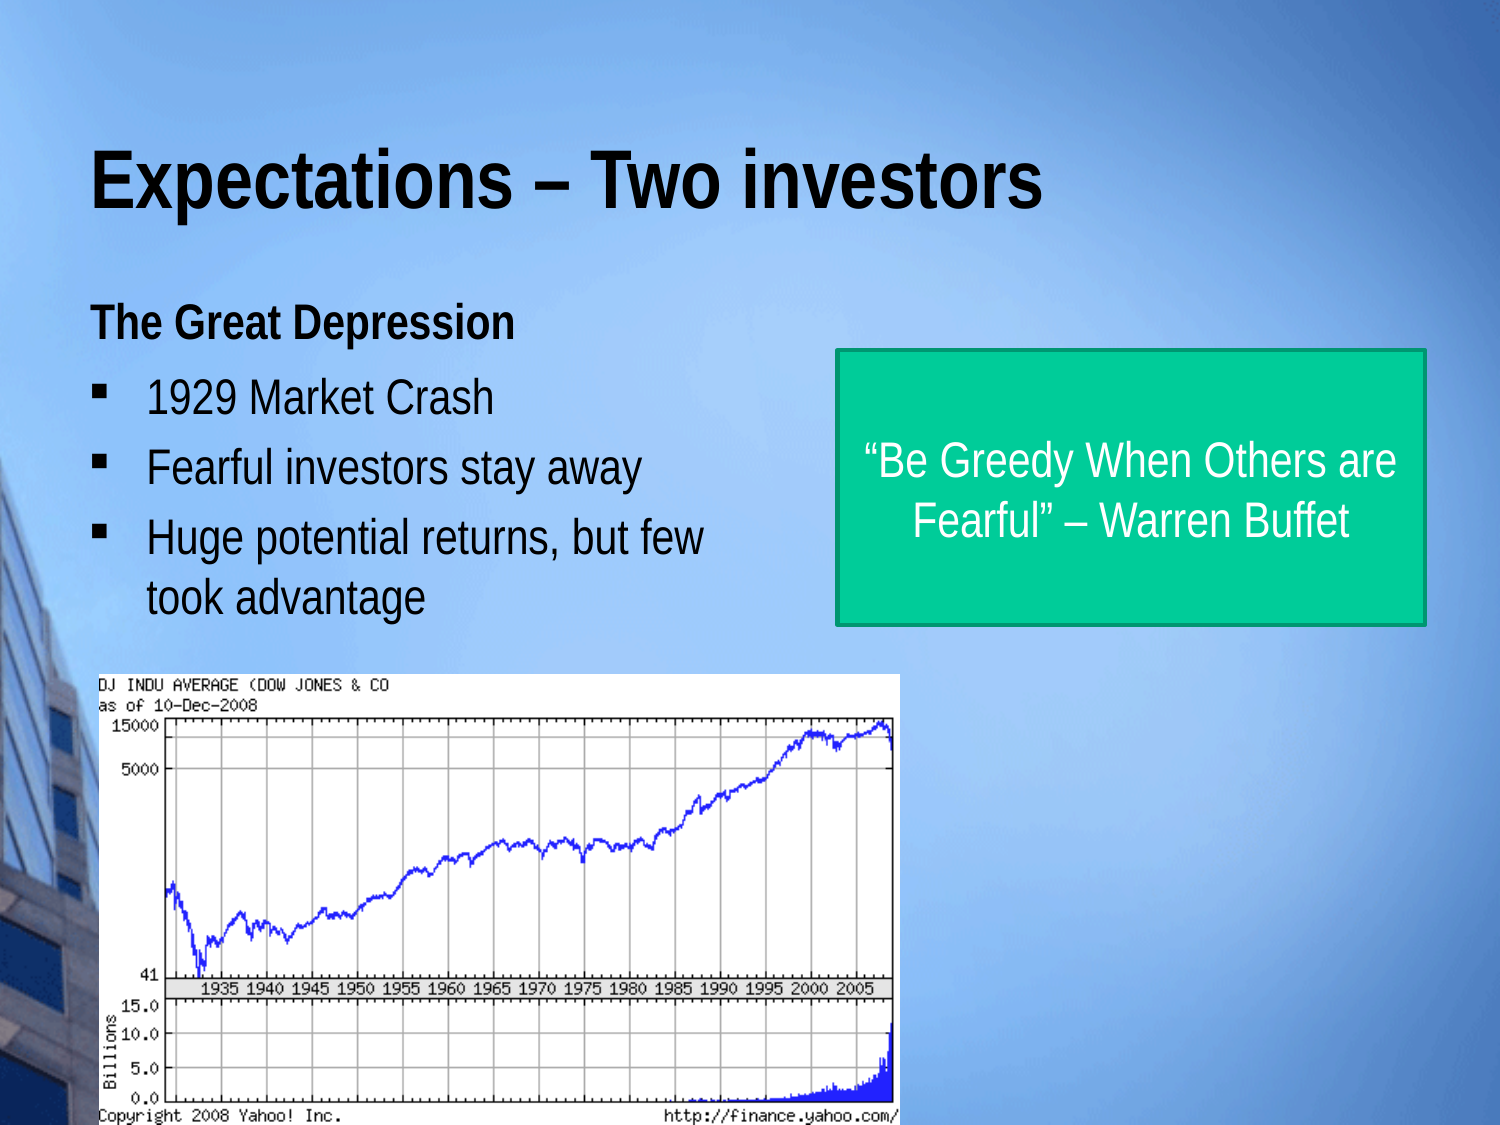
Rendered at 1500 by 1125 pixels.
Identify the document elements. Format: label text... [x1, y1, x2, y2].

text_box “Be Greedy When Others are Fearful” – Warren Buffet [835, 348, 1427, 627]
list 1929 Market Crash Fearful investors stay away Huge potential returns, but few took advantage [74, 356, 738, 1006]
title Expectations – Two investors [74, 44, 1426, 233]
picture [0, 0, 1500, 1125]
list The Great Depression [74, 251, 738, 356]
